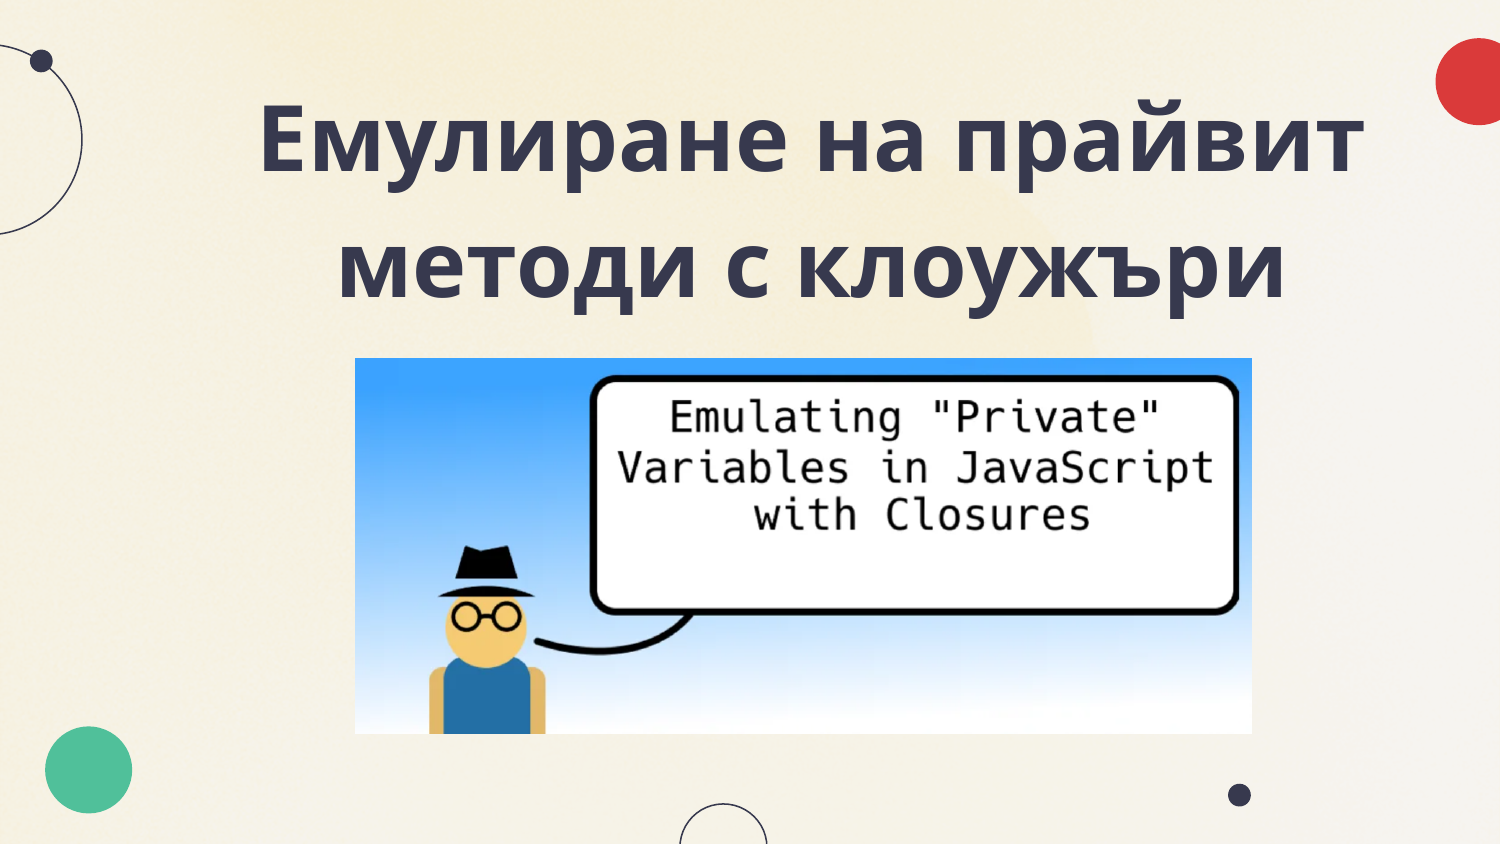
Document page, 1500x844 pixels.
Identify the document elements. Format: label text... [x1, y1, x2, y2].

text_box [0, 0, 1500, 844]
list Емулиране на прайвит методи с клоужъри [205, 48, 1419, 331]
picture [354, 357, 1253, 734]
